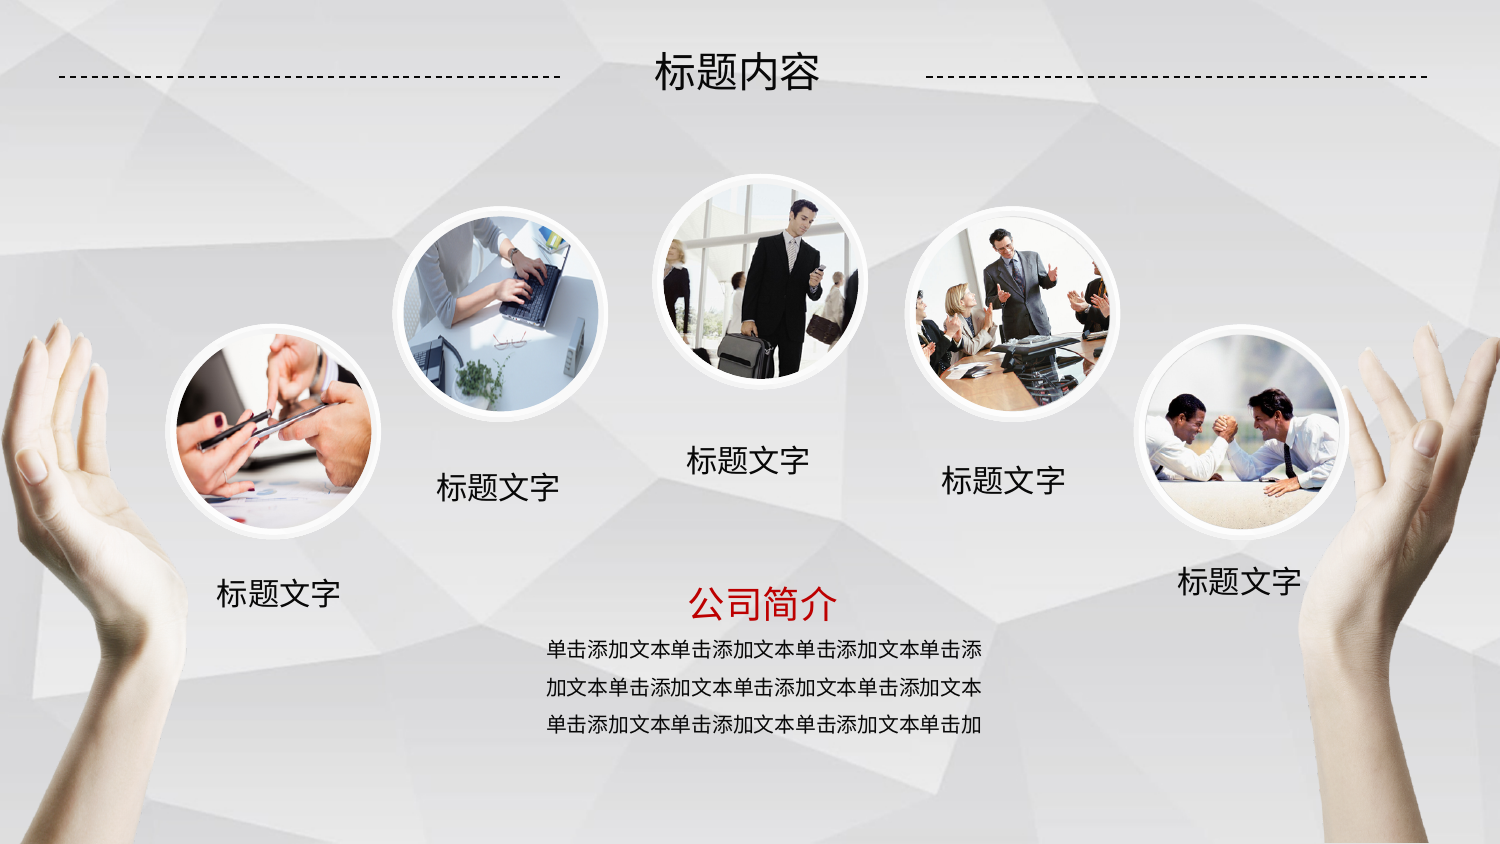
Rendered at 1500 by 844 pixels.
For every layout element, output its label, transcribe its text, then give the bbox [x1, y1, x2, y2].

text_box 标题文字 [1127, 555, 1297, 608]
text_box 标题内容 [608, 38, 868, 104]
text_box 标题文字 [389, 460, 609, 513]
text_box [904, 206, 1121, 422]
picture [0, 0, 1500, 844]
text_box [521, 550, 1006, 747]
text_box 标题文字 [189, 567, 390, 620]
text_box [392, 206, 609, 422]
text_box 标题文字 [646, 433, 852, 486]
text_box 标题文字 [891, 453, 1117, 506]
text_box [1133, 324, 1350, 540]
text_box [652, 173, 869, 390]
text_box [165, 323, 382, 540]
